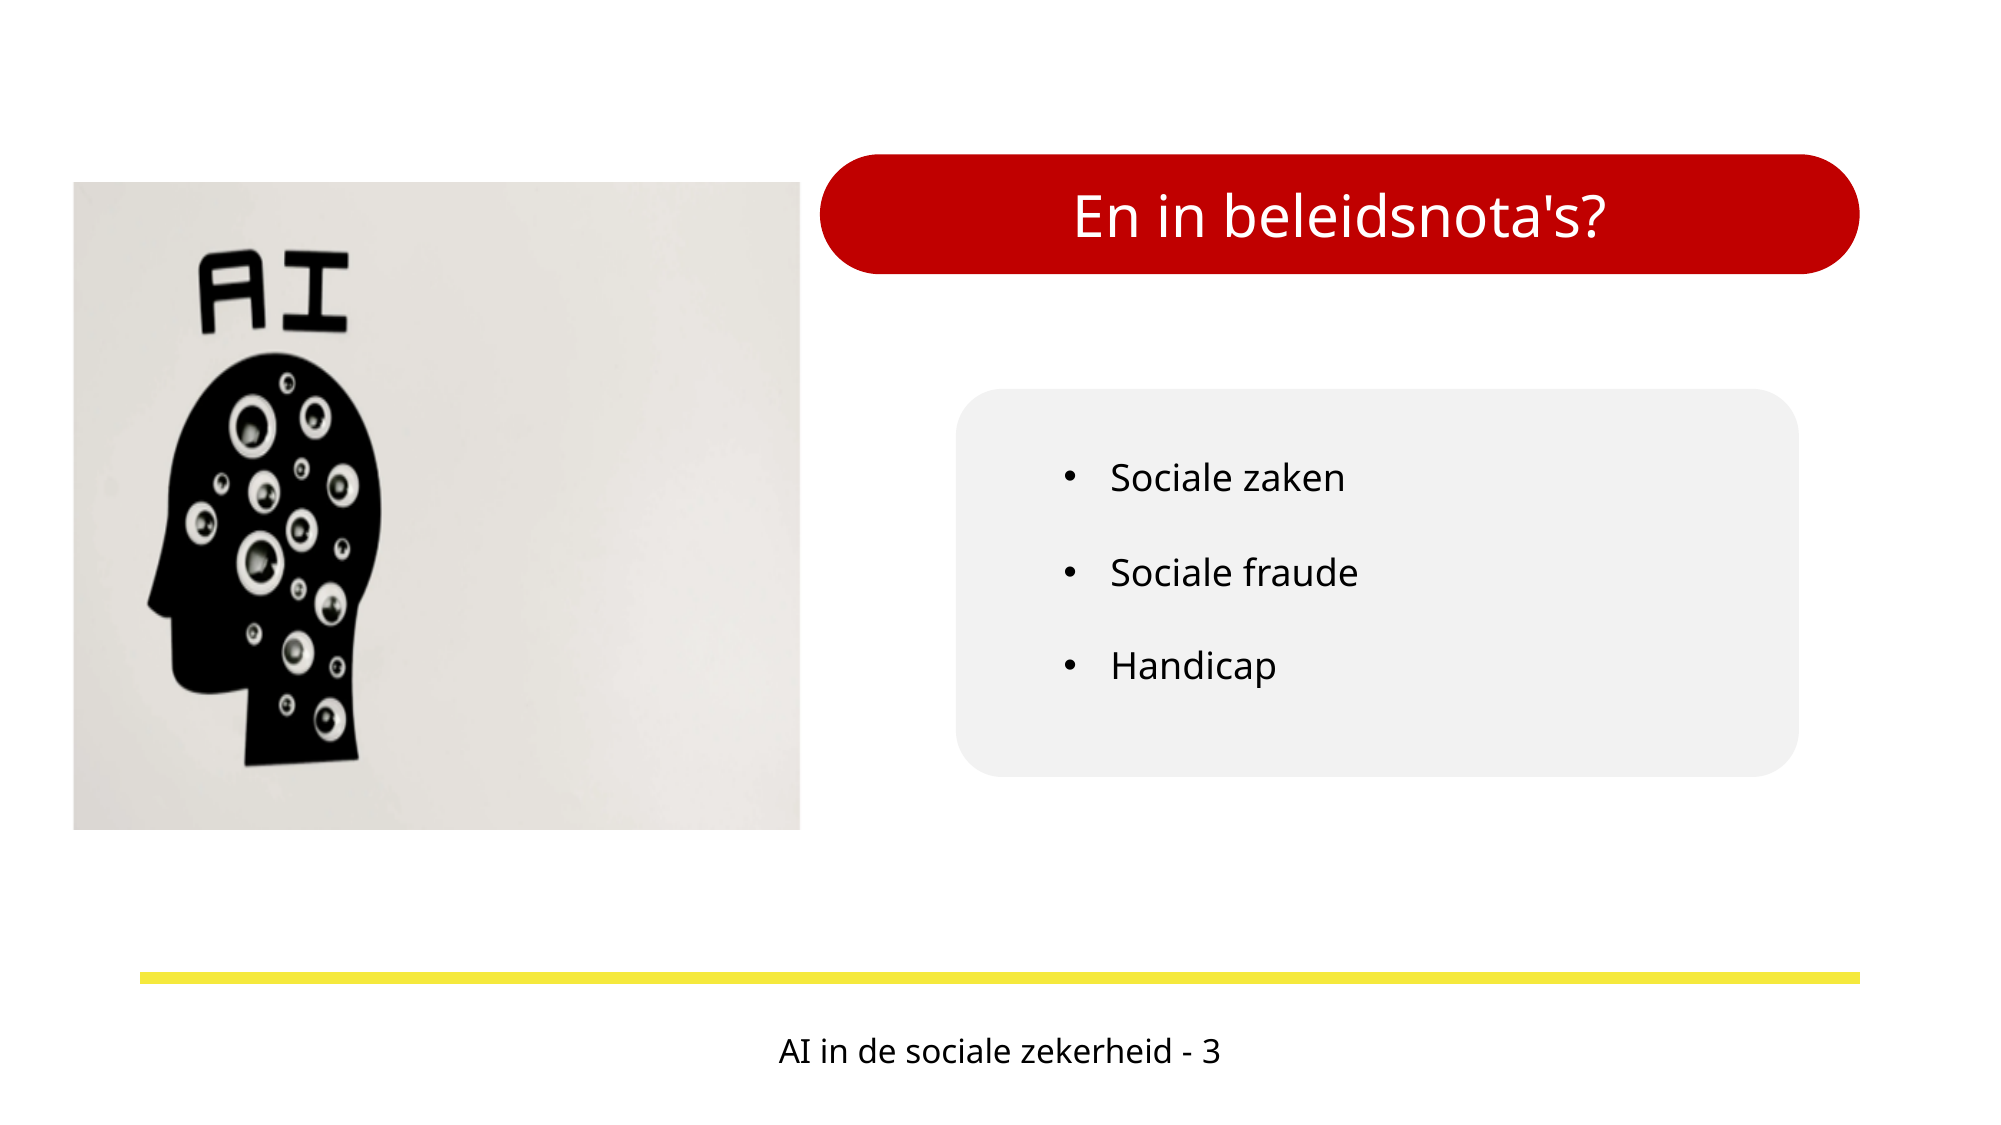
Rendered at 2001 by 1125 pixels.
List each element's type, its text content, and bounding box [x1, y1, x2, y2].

text_box Sociale zaken [1048, 445, 2000, 507]
text_box Sociale fraude [1048, 540, 1783, 602]
picture [71, 182, 803, 830]
text_box [954, 387, 1800, 779]
text_box Handicap [1048, 633, 1707, 695]
footer AI in de sociale zekerheid - 3 [662, 1042, 1338, 1103]
text_box En in beleidsnota's? [819, 154, 1860, 275]
